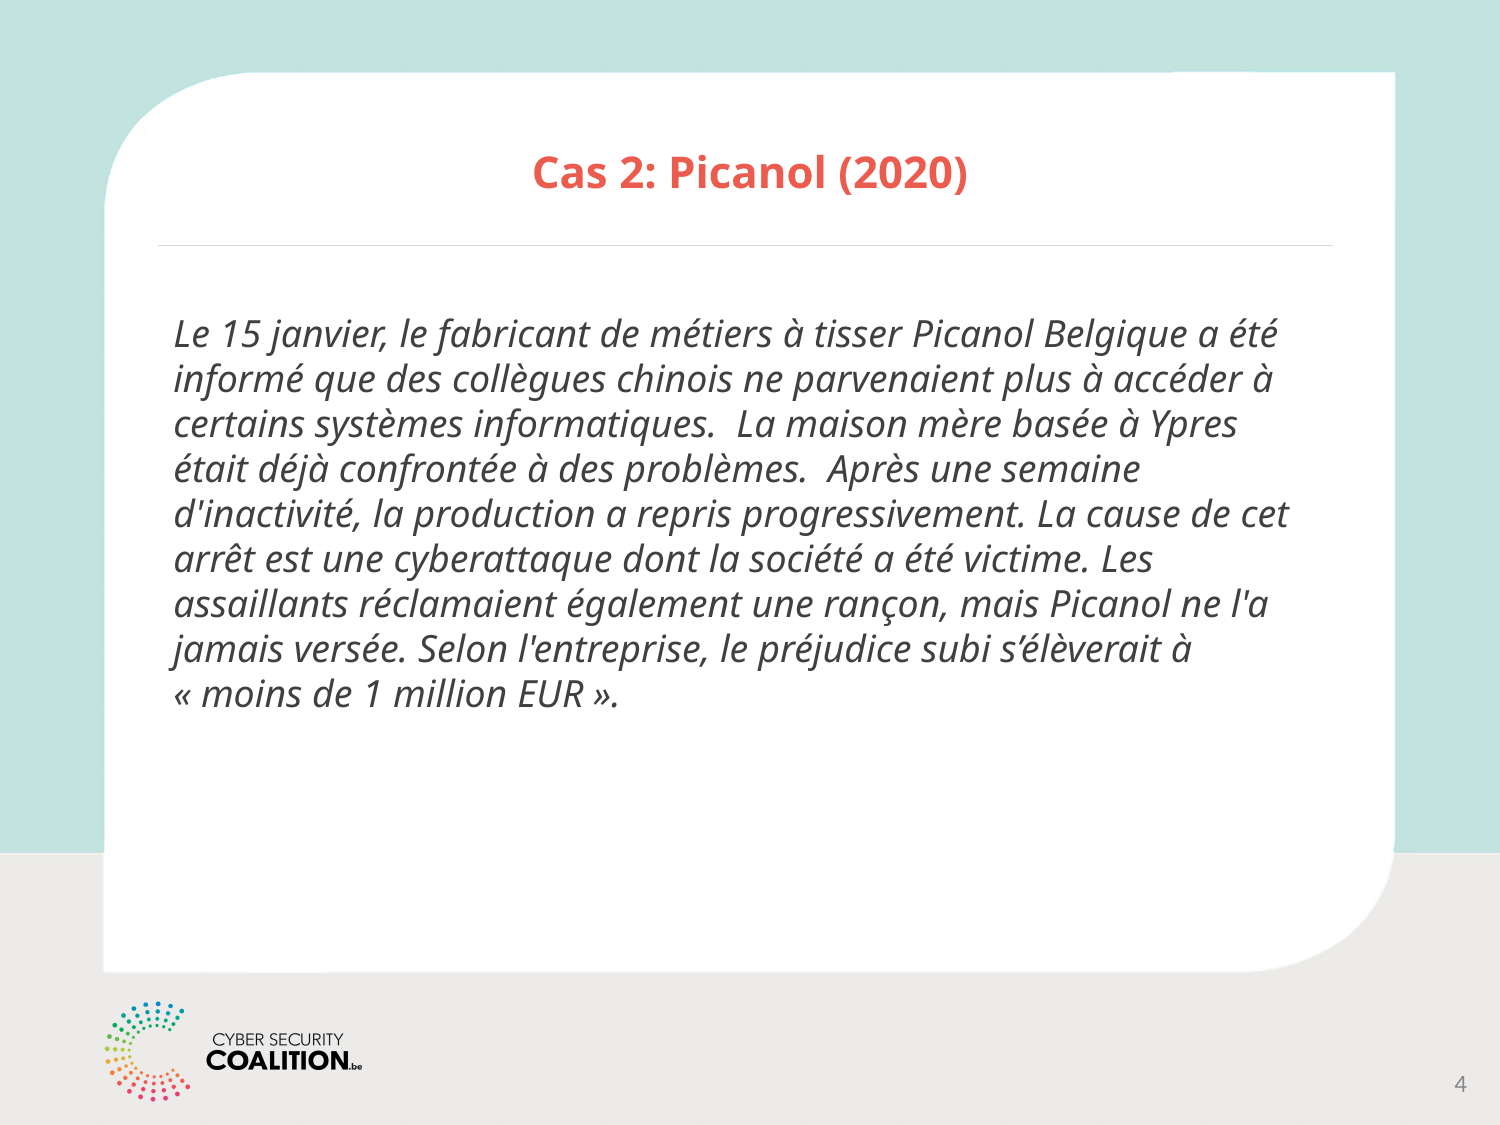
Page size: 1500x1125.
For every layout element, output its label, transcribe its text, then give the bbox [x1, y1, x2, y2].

picture [0, 0, 1500, 1125]
slide_number 4 [1425, 1052, 1497, 1112]
title Cas 2: Picanol (2020) [261, 77, 1239, 265]
list Le 15 janvier, le fabricant de métiers à tisser Picanol Belgique a été informé que des collègues chinois ne parvenaient plus à accéder à certains systèmes informatiques. La maison mère basée à Ypres était déjà confrontée à des problèmes. Après une semaine d'inactivité, la production a repris progressivement. La cause de cet arrêt est une cyberattaque dont la société a été victime. Les assaillants réclamaient également une rançon, mais Picanol ne l'a jamais versée. Selon l'entreprise, le préjudice subi s’élèverait à « moins de 1 million EUR ». [158, 302, 1334, 911]
